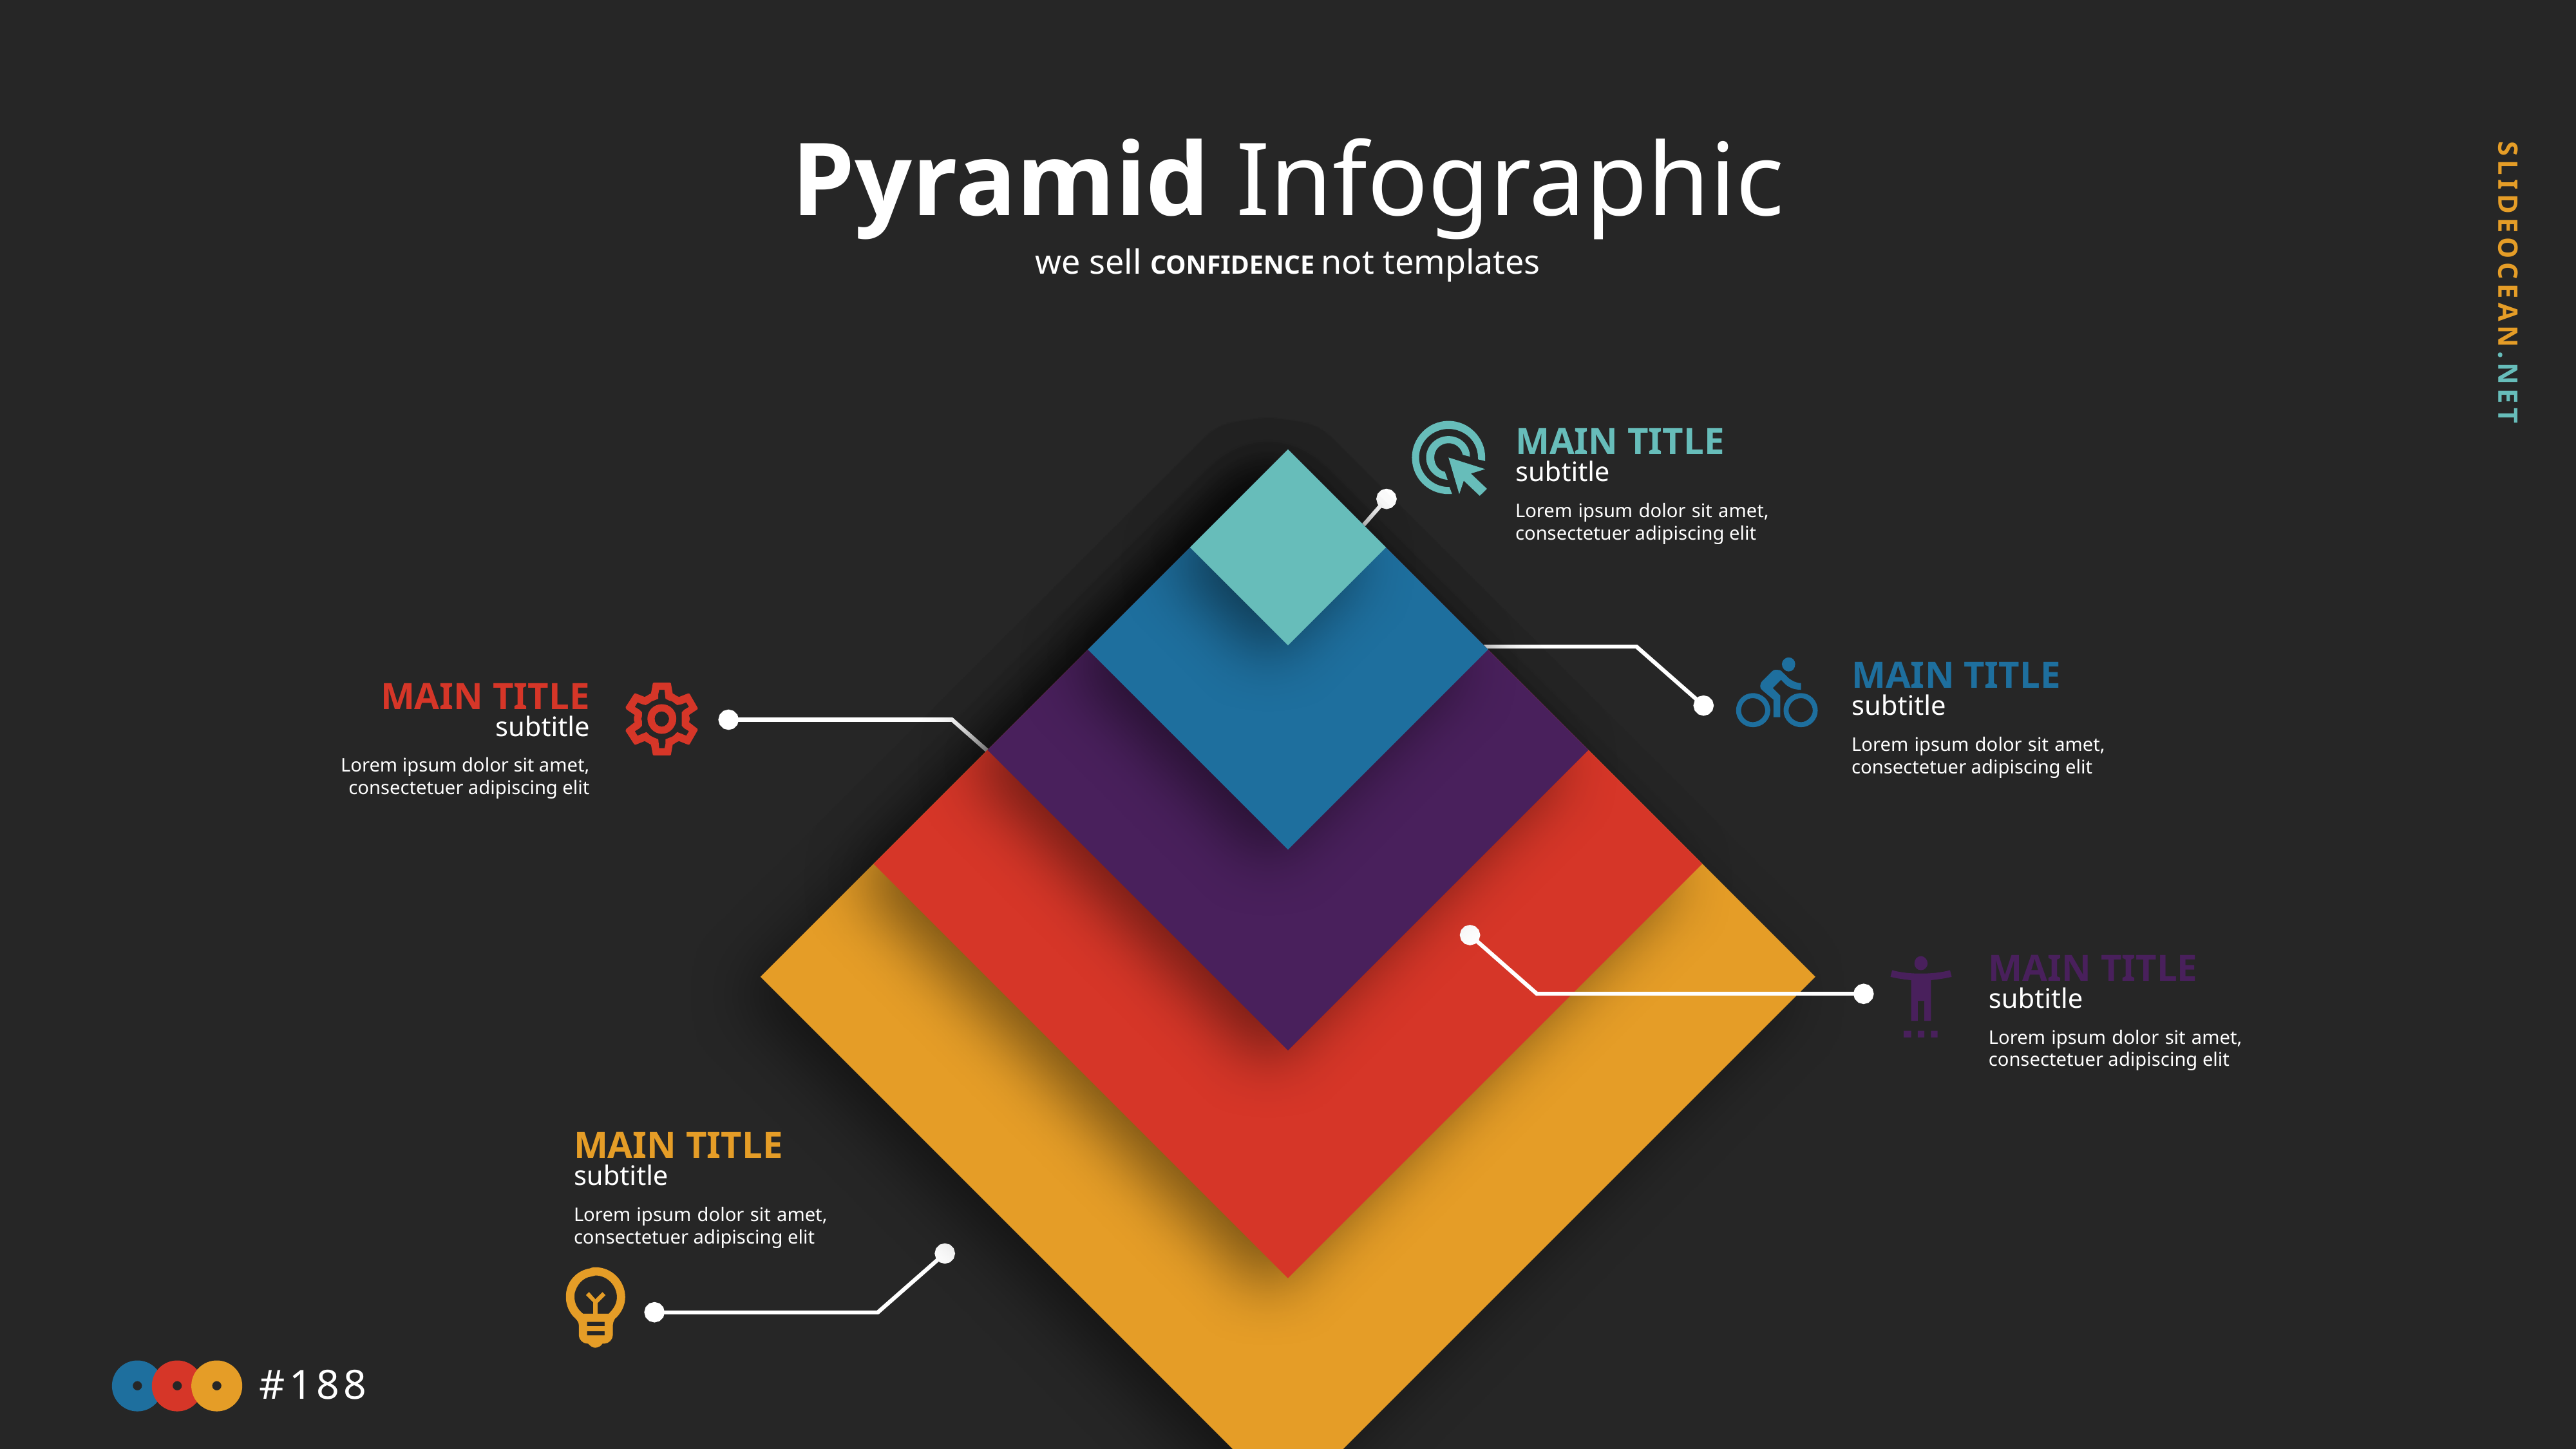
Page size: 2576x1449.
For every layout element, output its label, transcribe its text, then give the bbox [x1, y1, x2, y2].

text_box [1781, 657, 1795, 672]
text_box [1506, 413, 1779, 550]
text_box [1736, 693, 1770, 728]
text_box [1464, 930, 1869, 999]
text_box [1914, 956, 1928, 971]
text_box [649, 1248, 950, 1318]
text_box [1019, 692, 1590, 1052]
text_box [723, 714, 1025, 784]
text_box [1760, 670, 1801, 717]
text_box [1412, 421, 1486, 495]
text_box [1086, 554, 1482, 851]
text_box #188 [259, 1359, 411, 1408]
text_box Pyramid Infographic [782, 110, 1794, 241]
text_box [1890, 970, 1952, 1021]
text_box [326, 667, 600, 804]
text_box [759, 907, 1794, 1449]
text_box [1842, 646, 2116, 783]
text_box [872, 793, 1568, 1280]
text_box [1917, 1030, 1925, 1037]
text_box [1475, 757, 1704, 930]
text_box [625, 682, 698, 756]
text_box [1696, 871, 1770, 930]
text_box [564, 1267, 626, 1349]
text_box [1408, 641, 1709, 711]
text_box [1188, 448, 1368, 647]
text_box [1978, 939, 2253, 1076]
text_box [1783, 693, 1818, 728]
text_box we sell CONFIDENCE not templates [1026, 241, 1550, 285]
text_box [564, 1116, 838, 1253]
text_box [1904, 1030, 1911, 1037]
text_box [1327, 493, 1392, 567]
text_box [1931, 1030, 1938, 1037]
text_box [1448, 457, 1487, 496]
